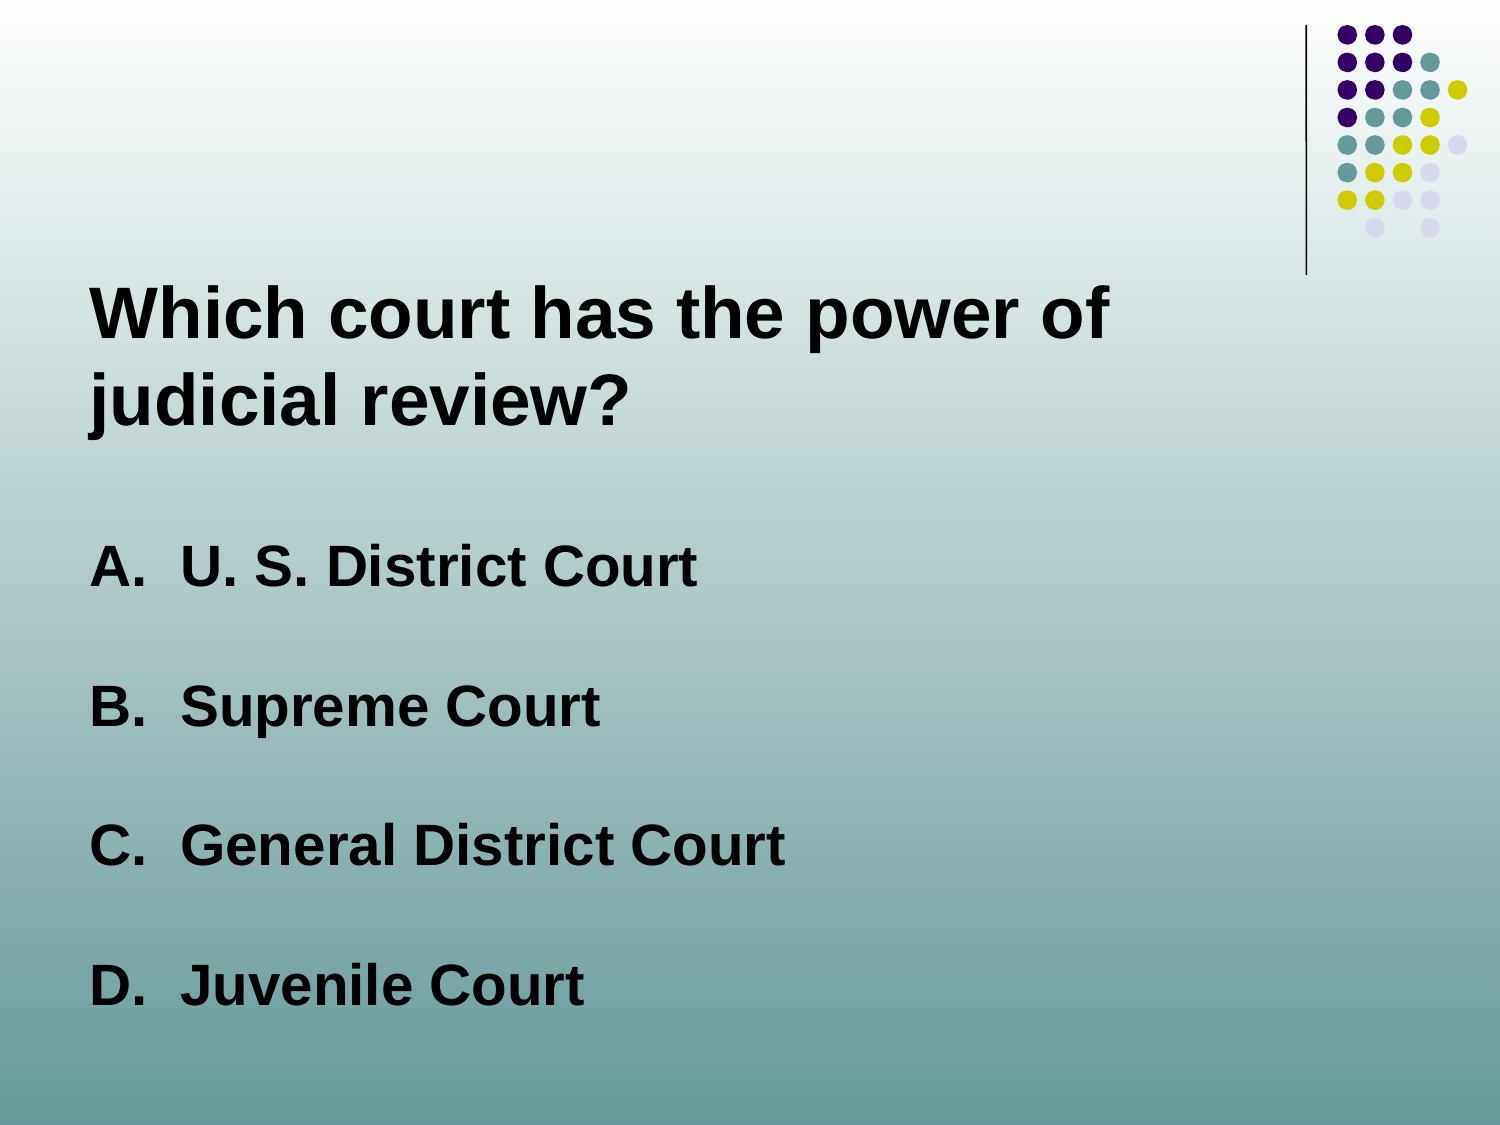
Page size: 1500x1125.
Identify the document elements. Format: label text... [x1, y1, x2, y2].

text_box Which court has the power of judicial review? A. U. S. District Court B. Supreme Court C. General District Court D. Juvenile Court [75, 899, 1313, 1113]
